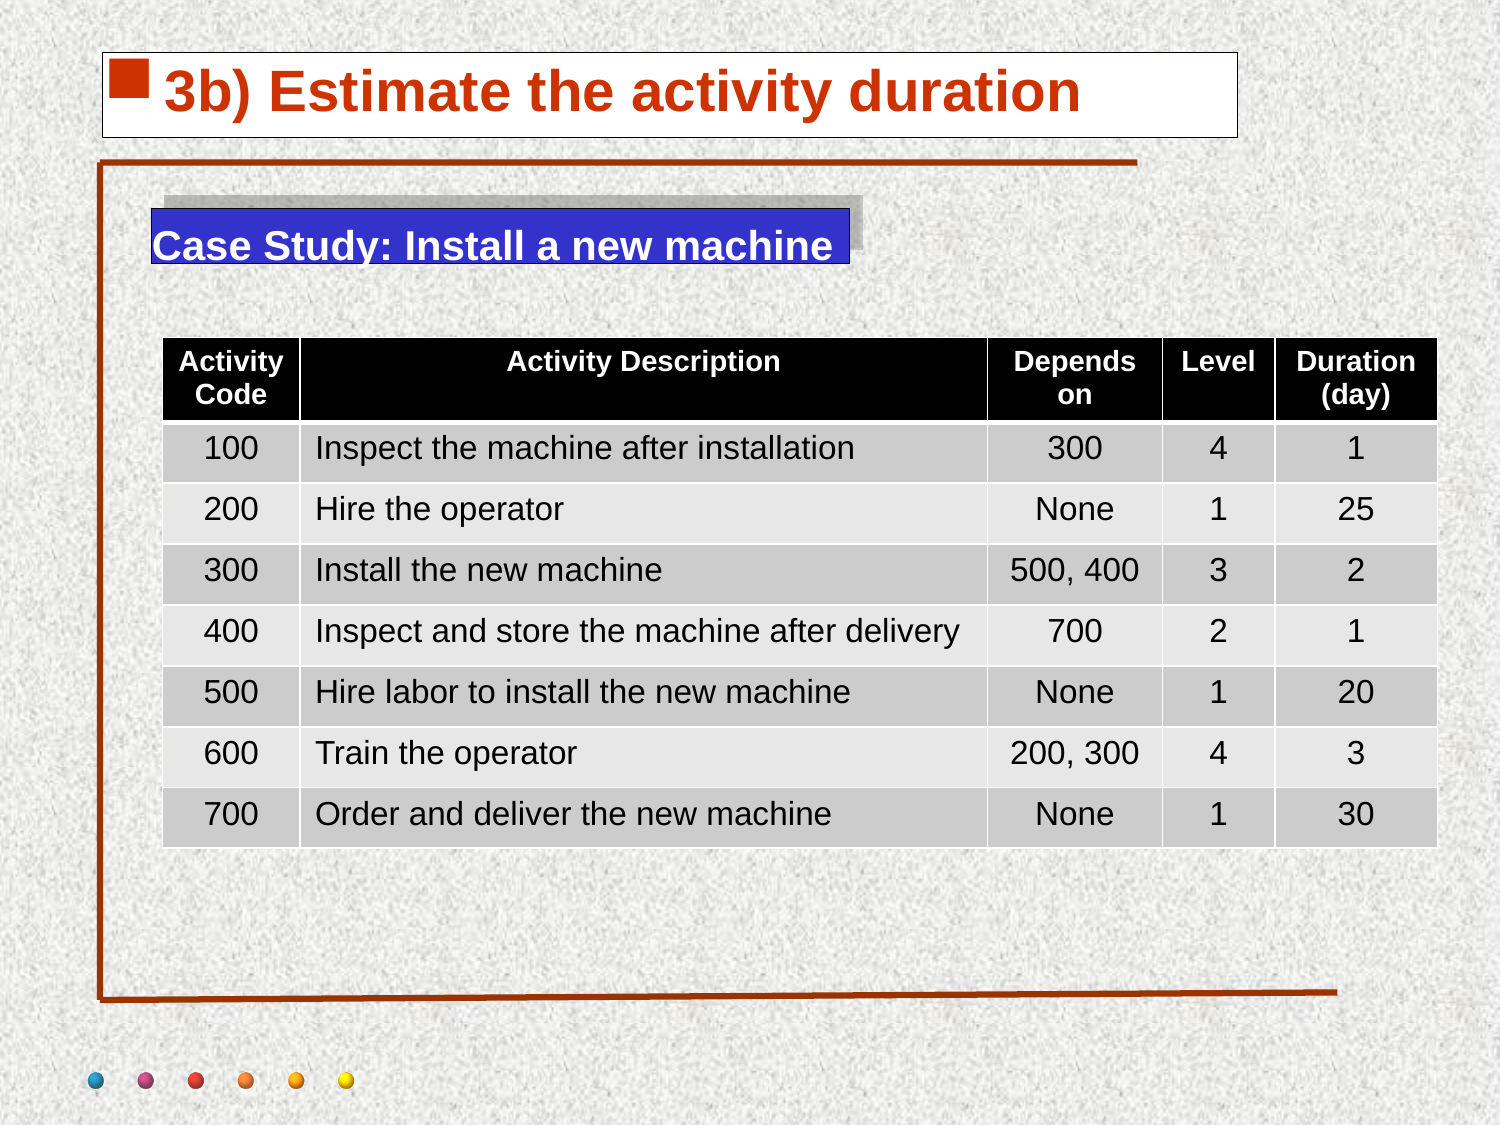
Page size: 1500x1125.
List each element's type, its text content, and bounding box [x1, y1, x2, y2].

table_cell 500 [163, 667, 299, 726]
table_cell 300 [988, 425, 1162, 482]
title 3b) Estimate the activity duration [102, 52, 1238, 138]
table_cell 3 [1163, 545, 1274, 604]
table_cell [850, 195, 863, 250]
table_cell Inspect and store the machine after delivery [301, 606, 987, 665]
table_cell Hire labor to install the new machine [301, 667, 987, 726]
table_cell 300 [163, 545, 299, 604]
table_cell 400 [163, 606, 299, 665]
table_cell Order and deliver the new machine [301, 788, 987, 847]
table_cell 200 [163, 484, 299, 543]
table_cell 2 [1276, 545, 1437, 604]
table_cell 2 [1163, 606, 1274, 665]
table_cell Install the new machine [301, 545, 987, 604]
table_header Depends on [988, 338, 1162, 420]
table_cell 25 [1276, 484, 1437, 543]
table_cell 700 [988, 606, 1162, 665]
table_cell None [988, 788, 1162, 847]
table_header Activity Description [301, 338, 987, 420]
table_cell 500, 400 [988, 545, 1162, 604]
table_cell 1 [1276, 425, 1437, 482]
table_cell Inspect the machine after installation [301, 425, 987, 482]
table_cell 1 [1163, 667, 1274, 726]
table_cell Train the operator [301, 728, 987, 787]
table_cell 3 [1276, 728, 1437, 787]
table_cell 1 [1163, 484, 1274, 543]
table_cell 30 [1276, 788, 1437, 847]
table_cell 4 [1163, 425, 1274, 482]
table_cell 20 [1276, 667, 1437, 726]
table_cell 600 [163, 728, 299, 787]
list Case Study: Install a new machine [151, 208, 850, 264]
table_cell 1 [1276, 606, 1437, 665]
table_cell 100 [163, 425, 299, 482]
table_cell None [988, 484, 1162, 543]
table_header Activity Code [163, 338, 299, 420]
table_cell 1 [1163, 788, 1274, 847]
picture [0, 0, 1500, 1125]
table_cell 700 [163, 788, 299, 847]
table_cell 4 [1163, 728, 1274, 787]
table_header Duration (day) [1276, 338, 1437, 420]
table_cell None [988, 667, 1162, 726]
table_cell 200, 300 [988, 728, 1162, 787]
table_header Level [1163, 338, 1274, 420]
table_cell Hire the operator [301, 484, 987, 543]
